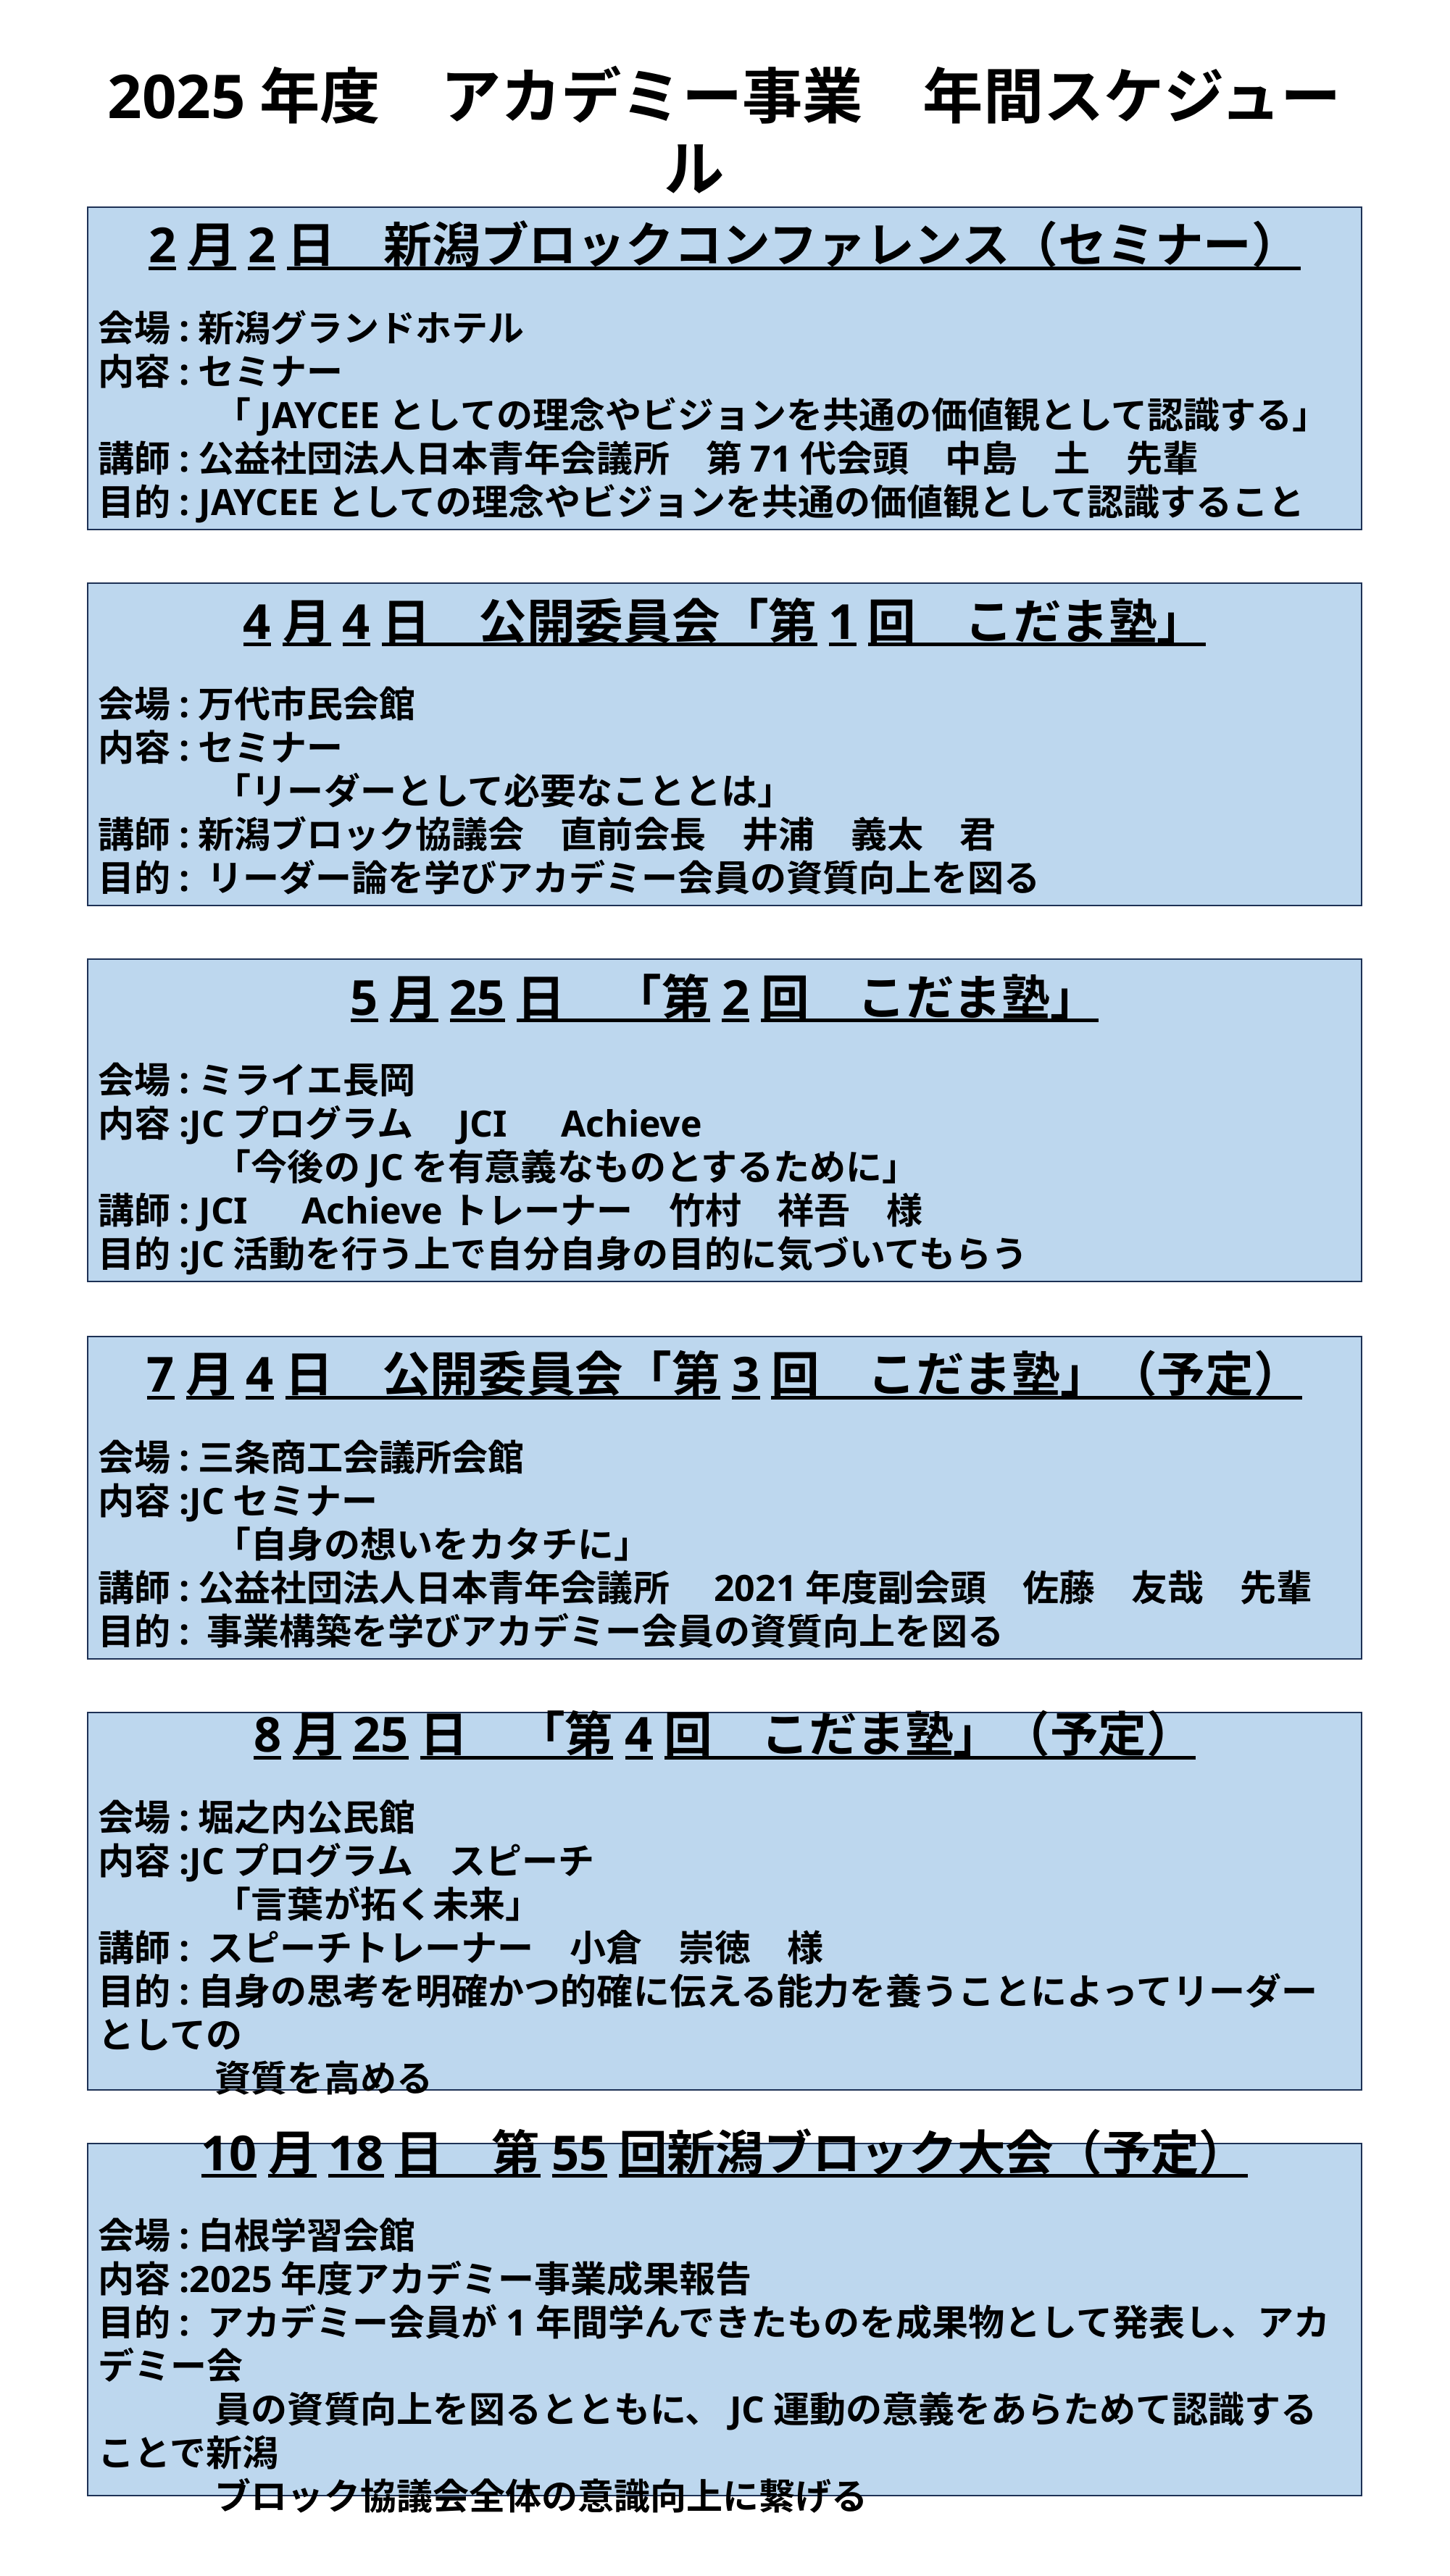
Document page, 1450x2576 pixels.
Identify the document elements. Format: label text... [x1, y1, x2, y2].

text_box 10月18日 第55回新潟ブロック大会（予定） 会場:白根学習会館 内容:2025年度アカデミー事業成果報告 目的: アカデミー会員が1年間学んできたものを成果物として発表し、アカデミー会 員の資質向上を図るとともに、JC運動の意義をあらためて認識することで新潟 ブロック協議会全体の意識向上に繋げる [87, 2143, 1362, 2496]
text_box 8月25日 「第4回 こだま塾」（予定） 会場:堀之内公民館 内容:JCプログラム スピーチ 「言葉が拓く未来」 講師: スピーチトレーナー 小倉 崇徳 様 目的:自身の思考を明確かつ的確に伝える能力を養うことによってリーダーとしての 資質を高める [87, 1712, 1362, 2091]
text_box 4月4日 公開委員会「第1回 こだま塾」 会場:万代市民会館 内容:セミナー 「リーダーとして必要なこととは」 講師:新潟ブロック協議会 直前会長 井浦 義太 君 目的: リーダー論を学びアカデミー会員の資質向上を図る [87, 582, 1362, 906]
text_box 5月25日 「第2回 こだま塾」 会場:ミライエ長岡 内容:JCプログラム JCI Achieve 「今後のJCを有意義なものとするために」 講師: JCI Achieveトレーナー 竹村 祥吾 様 目的:JC活動を行う上で自分自身の目的に気づいてもらう [87, 958, 1362, 1282]
text_box 2月2日 新潟ブロックコンファレンス（セミナー） 会場:新潟グランドホテル 内容:セミナー 「JAYCEEとしての理念やビジョンを共通の価値観として認識する」 講師:公益社団法人日本青年会議所 第71代会頭 中島 土 先輩 目的: JAYCEEとしての理念やビジョンを共通の価値観として認識すること [87, 206, 1362, 530]
text_box 7月4日 公開委員会「第3回 こだま塾」（予定） 会場:三条商工会議所会館 内容:JCセミナー 「自身の想いをカタチに」 講師:公益社団法人日本青年会議所 2021年度副会頭 佐藤 友哉 先輩 目的: 事業構築を学びアカデミー会員の資質向上を図る [87, 1336, 1362, 1660]
text_box 2025年度 アカデミー事業 年間スケジュール [87, 53, 1362, 206]
